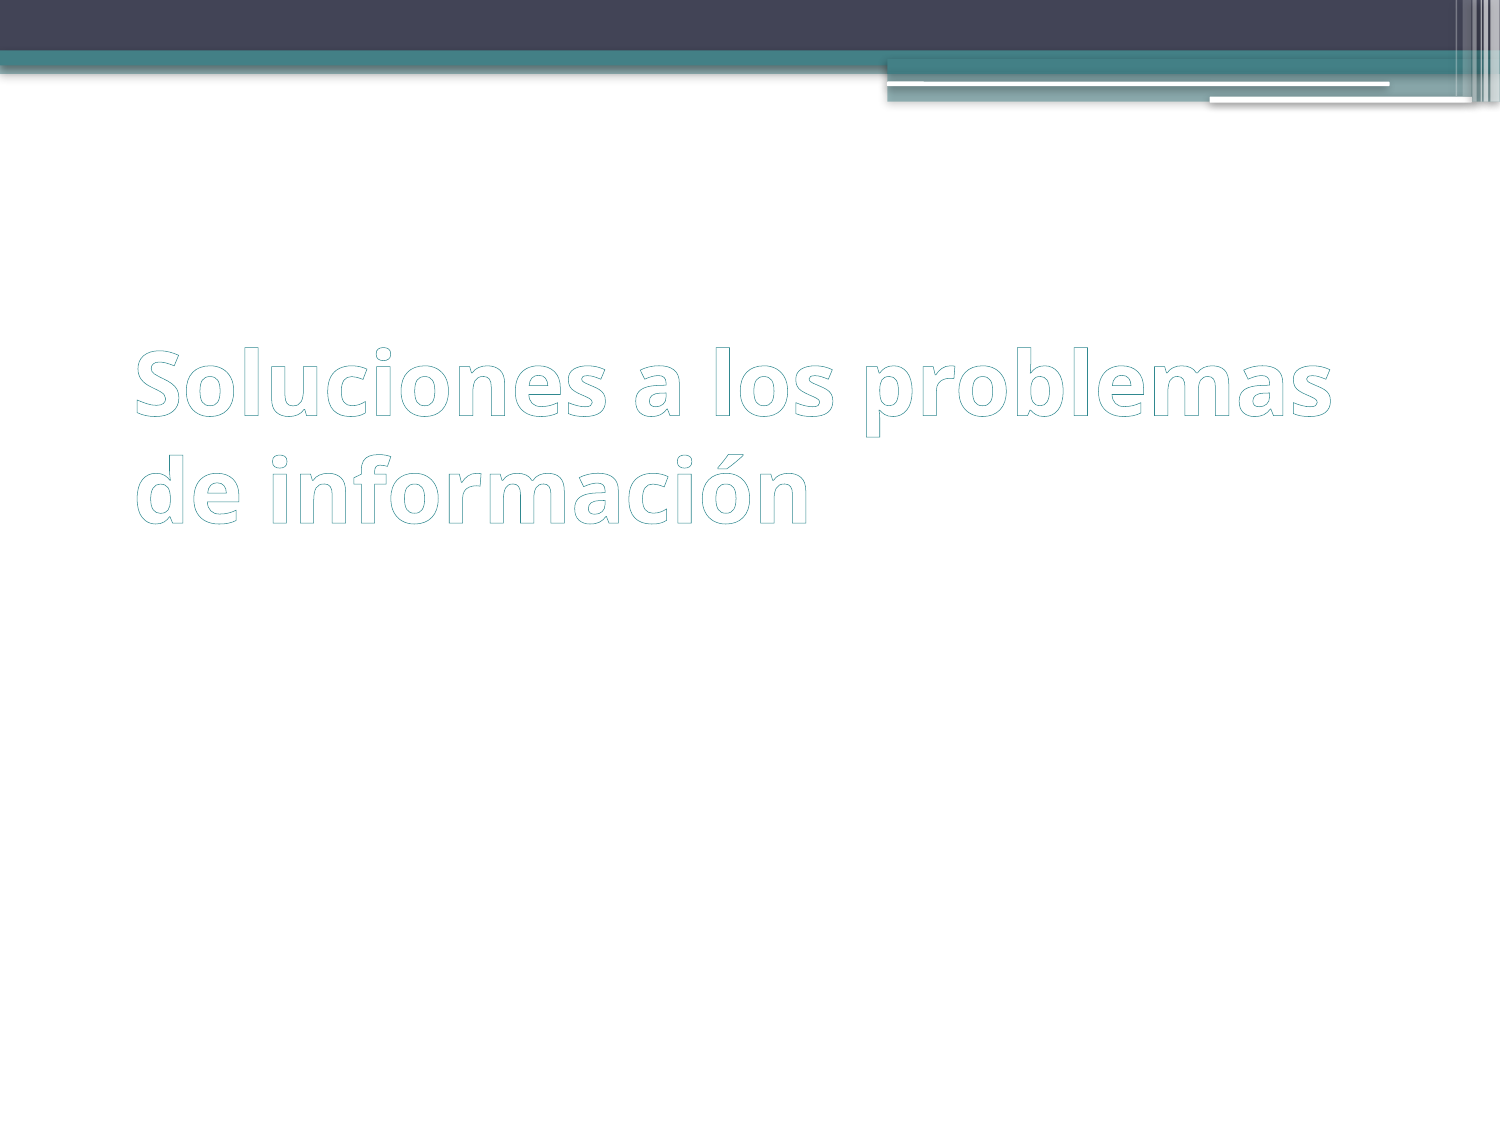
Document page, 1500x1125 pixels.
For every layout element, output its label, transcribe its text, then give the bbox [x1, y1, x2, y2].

title Soluciones a los problemas de información [118, 324, 1394, 549]
